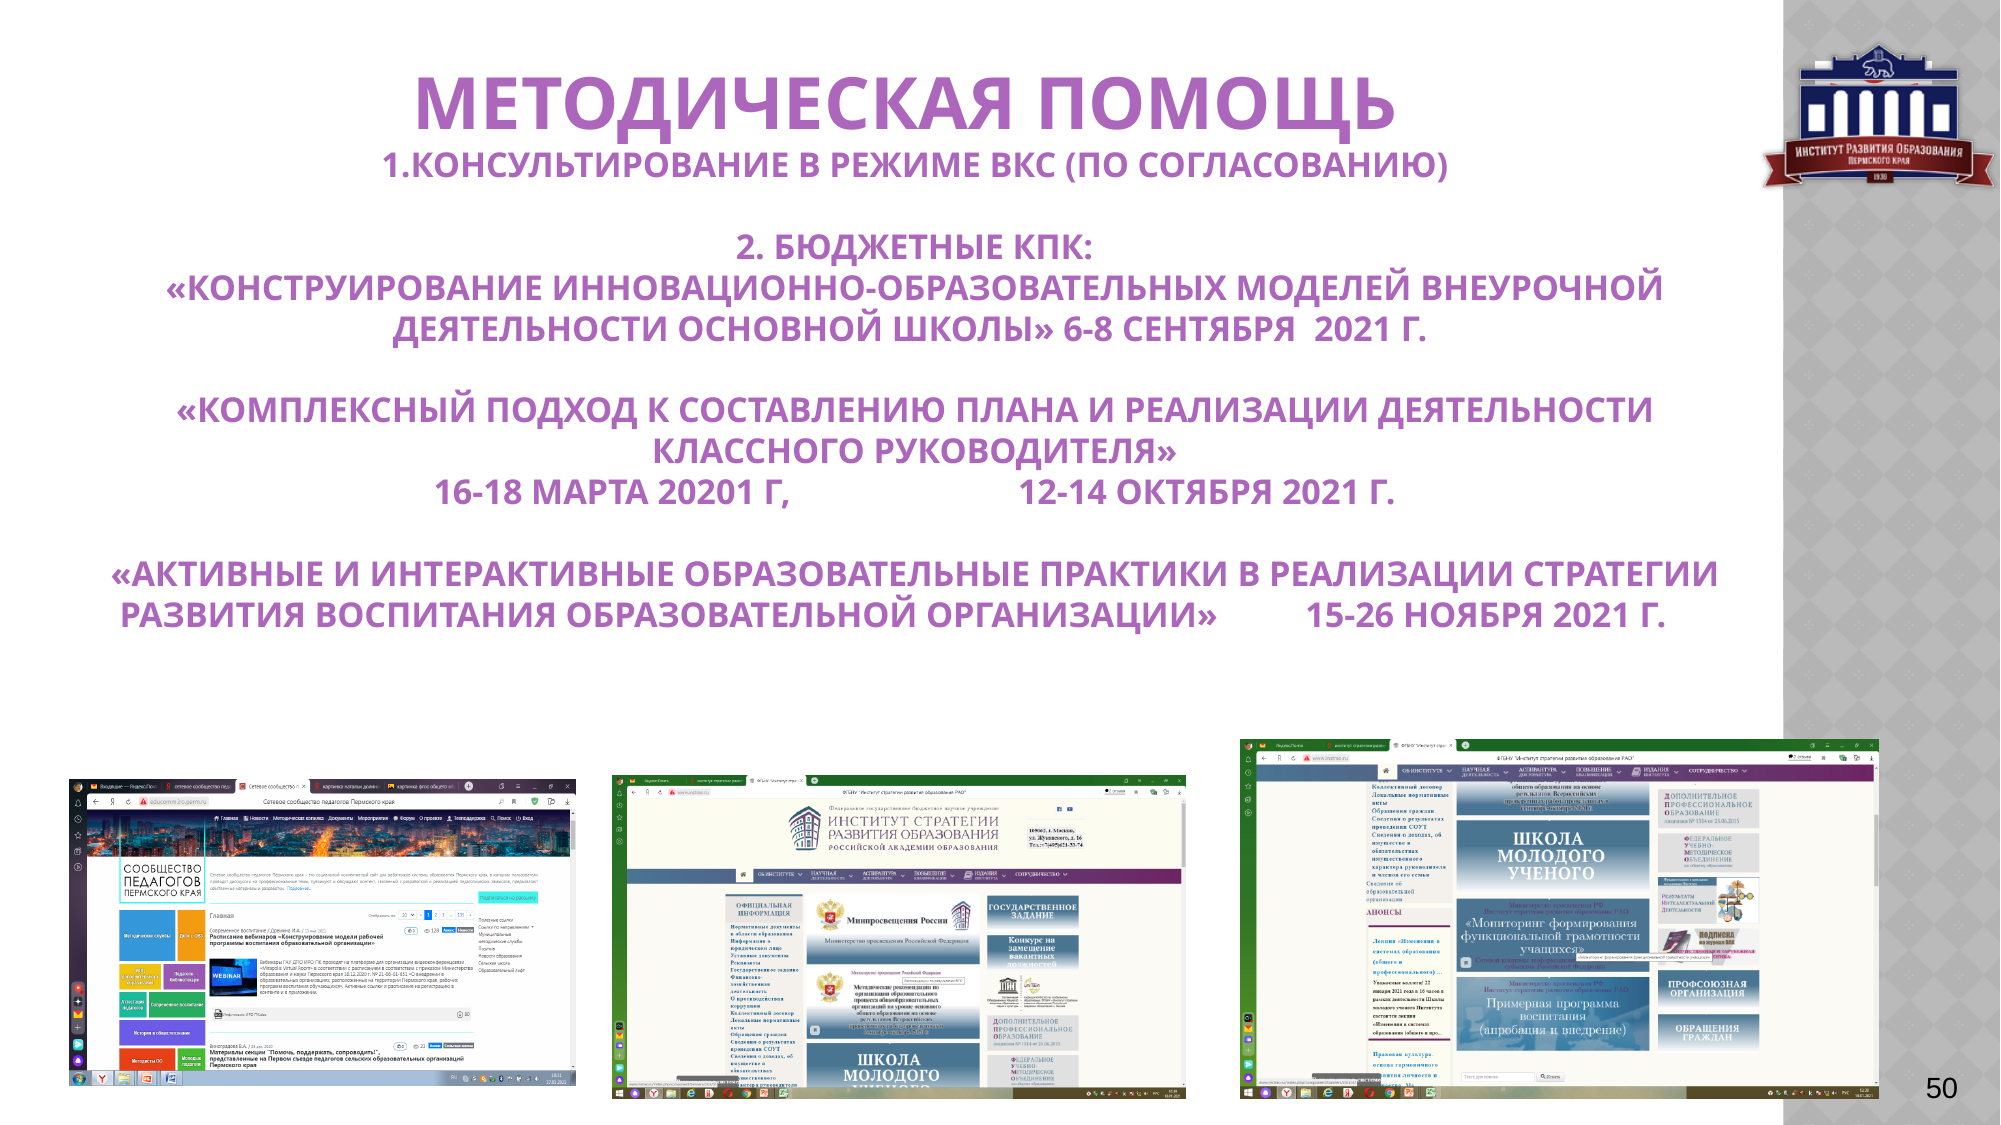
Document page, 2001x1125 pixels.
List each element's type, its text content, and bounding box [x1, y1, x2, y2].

picture [1240, 738, 1880, 1099]
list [69, 779, 577, 1087]
title Методическая помощь 1.консультирование в режиме ВКС (по согласованию) 2. бюджетные КПК: «Конструирование инновационно-образовательных моделей внеурочной деятельности основной школы» 6-8 сентября 2021 г. «Комплексный подход к составлению плана и реализации деятельности классного руководителя» 16-18 марта 20201 г, 12-14 октября 2021 г. «Активные и интерактивные образовательные практики в реализации Стратегии развития воспитания образовательной организации» 15-26 ноября 2021 г. [99, 32, 1729, 675]
picture [612, 775, 1187, 1099]
picture [1757, 38, 2000, 194]
